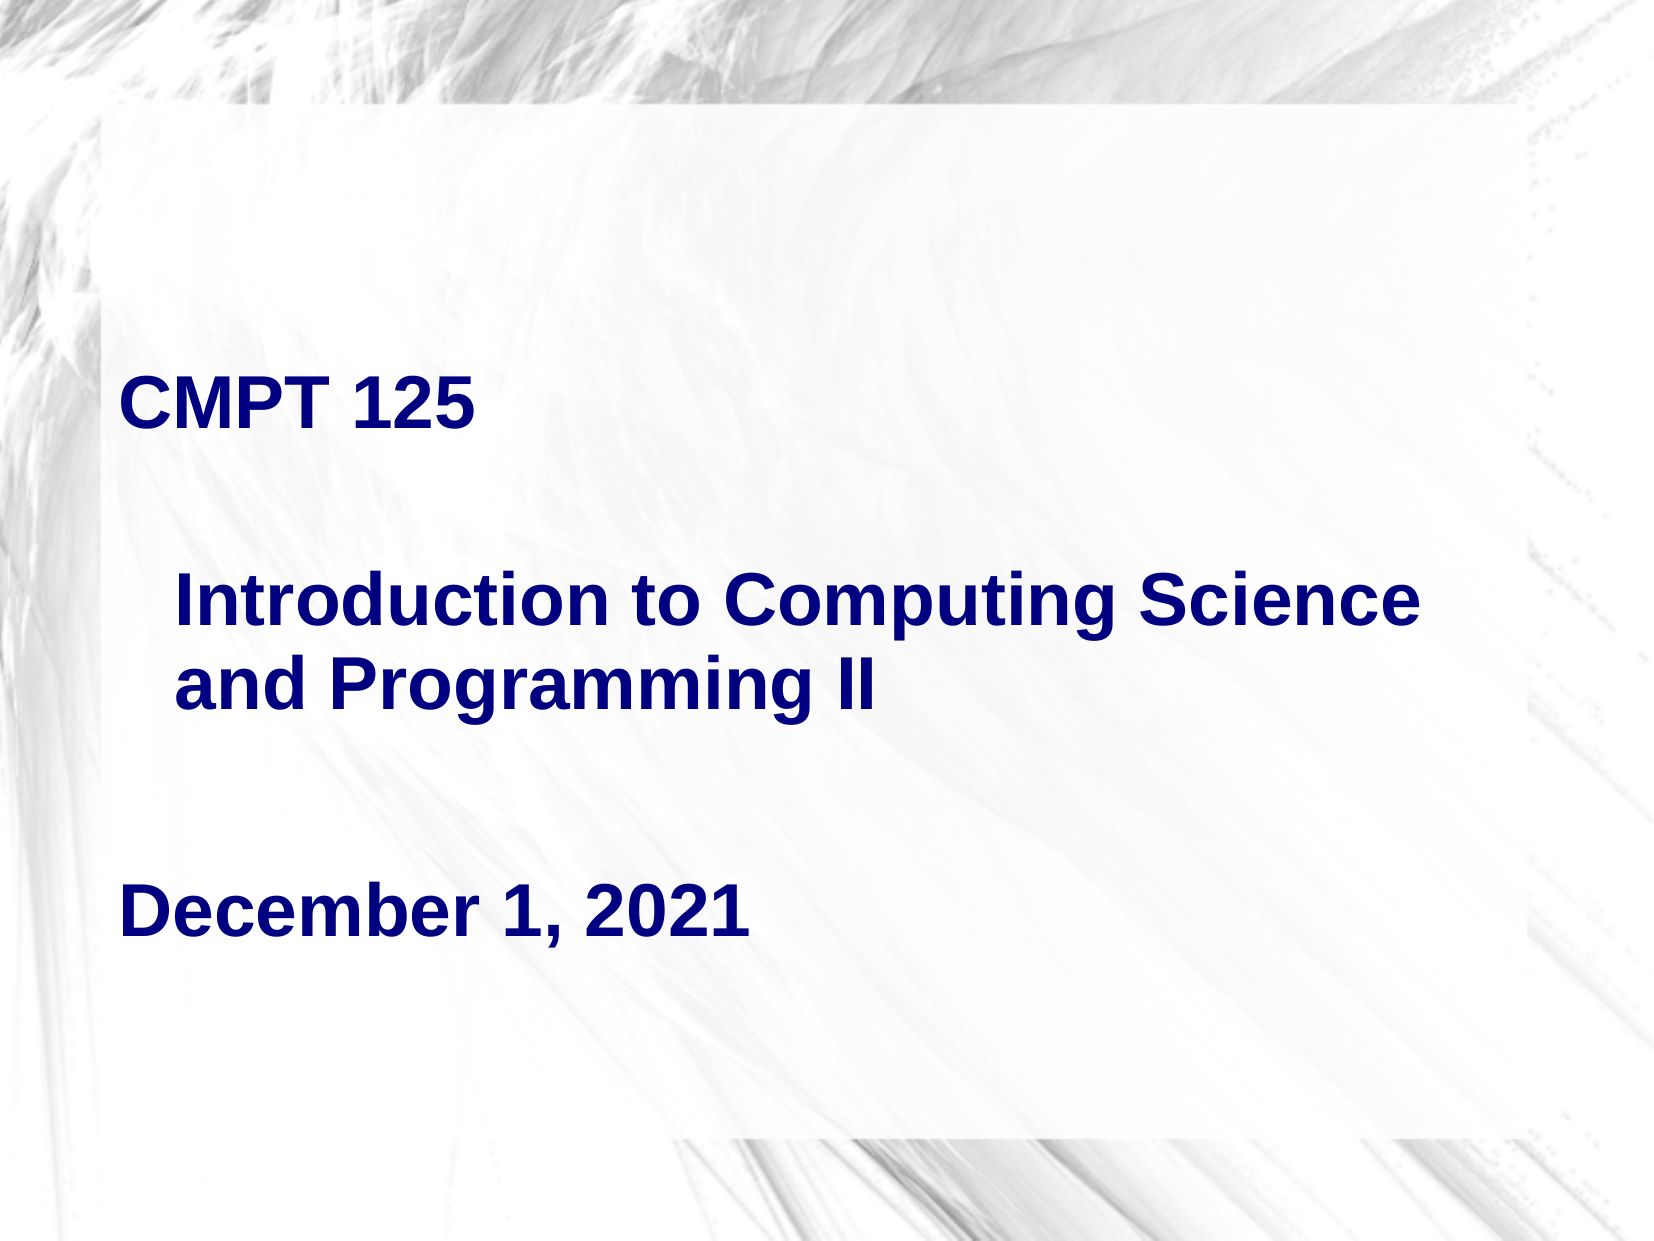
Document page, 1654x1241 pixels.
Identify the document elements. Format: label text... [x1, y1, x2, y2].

list CMPT 125 Introduction to Computing Science and Programming II December 1, 2021 [118, 236, 1571, 1171]
picture [0, 0, 1654, 1241]
